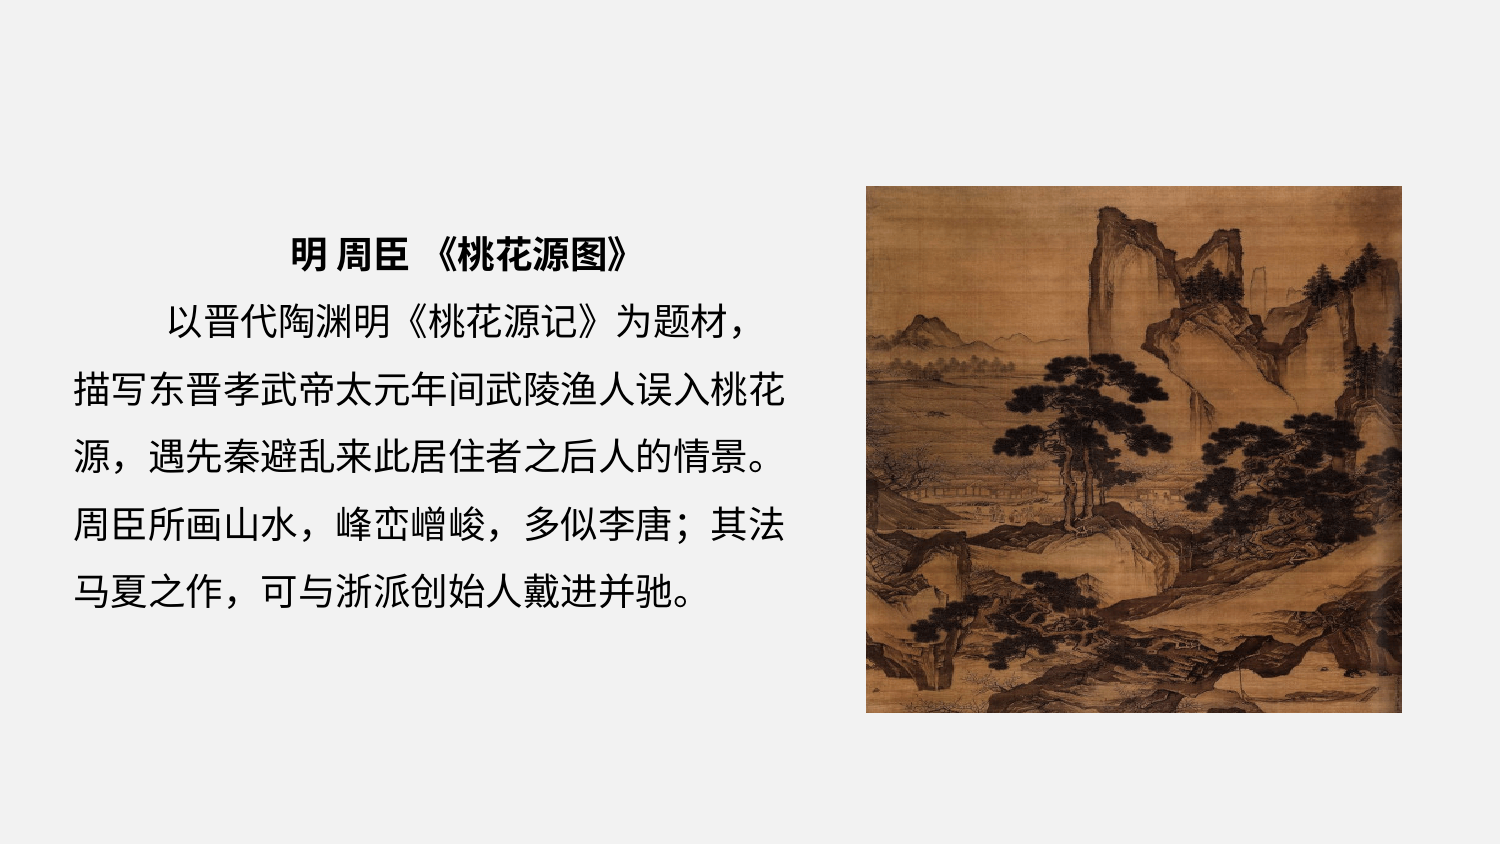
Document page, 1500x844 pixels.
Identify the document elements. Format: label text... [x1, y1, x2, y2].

text_box 明 周臣 《桃花源图》 以晋代陶渊明《桃花源记》为题材，描写东晋孝武帝太元年间武陵渔人误入桃花源，遇先秦避乱来此居住者之后人的情景。周臣所画山水，峰峦嶒峻，多似李唐；其法马夏之作，可与浙派创始人戴进并驰。 [58, 200, 803, 621]
picture [866, 186, 1402, 714]
